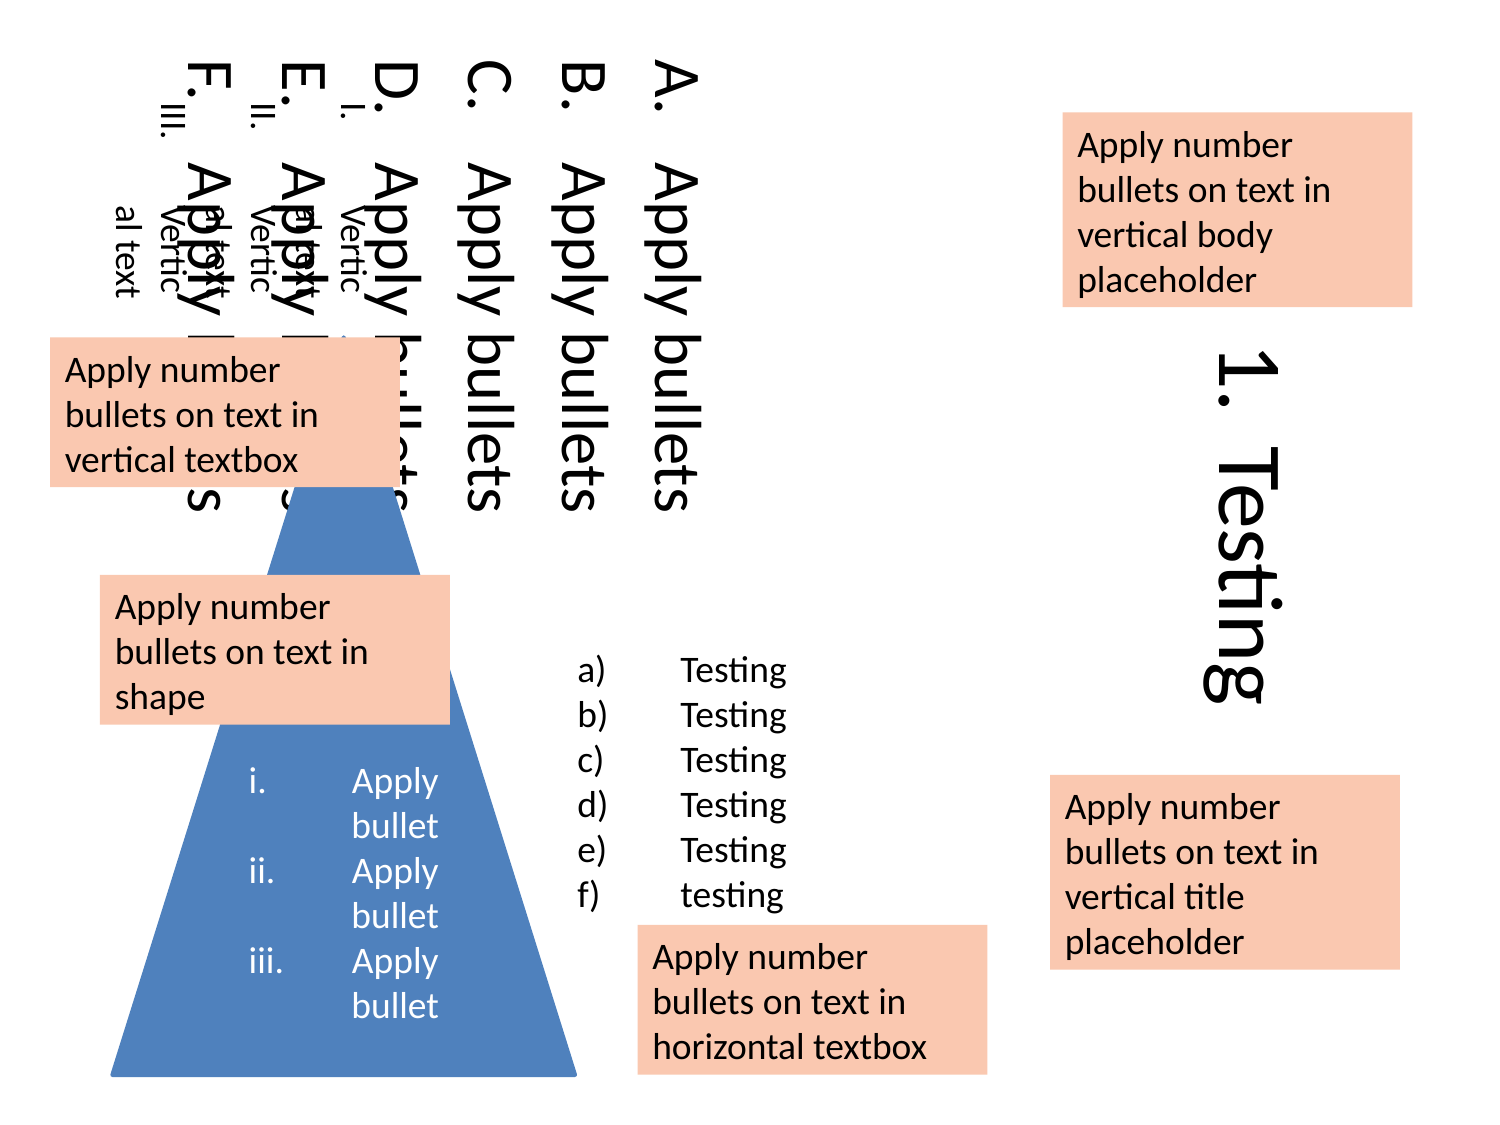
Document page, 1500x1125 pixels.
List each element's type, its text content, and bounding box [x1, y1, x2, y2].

text_box Apply number bullets on text in vertical title placeholder [1050, 774, 1400, 970]
text_box Apply number bullets on text in vertical body placeholder [1062, 112, 1413, 308]
text_box Apply number bullets on text in horizontal textbox [637, 924, 988, 1075]
text_box Apply number bullets on text in vertical textbox [50, 337, 400, 488]
list Apply bullets Apply bullets Apply bullets Apply bullets Apply bullets Apply bullets [75, 45, 1063, 1005]
text_box Vertical text Vertical text Vertical text [37, 87, 386, 325]
text_box Apply bullet Apply bullet Apply bullet [110, 669, 577, 1078]
text_box Testing Testing Testing Testing Testing testing [562, 637, 856, 923]
text_box Apply bullet Apply bullet Apply bullet [267, 488, 421, 574]
title Testing [1087, 45, 1425, 1005]
text_box Apply number bullets on text in shape [99, 574, 450, 725]
